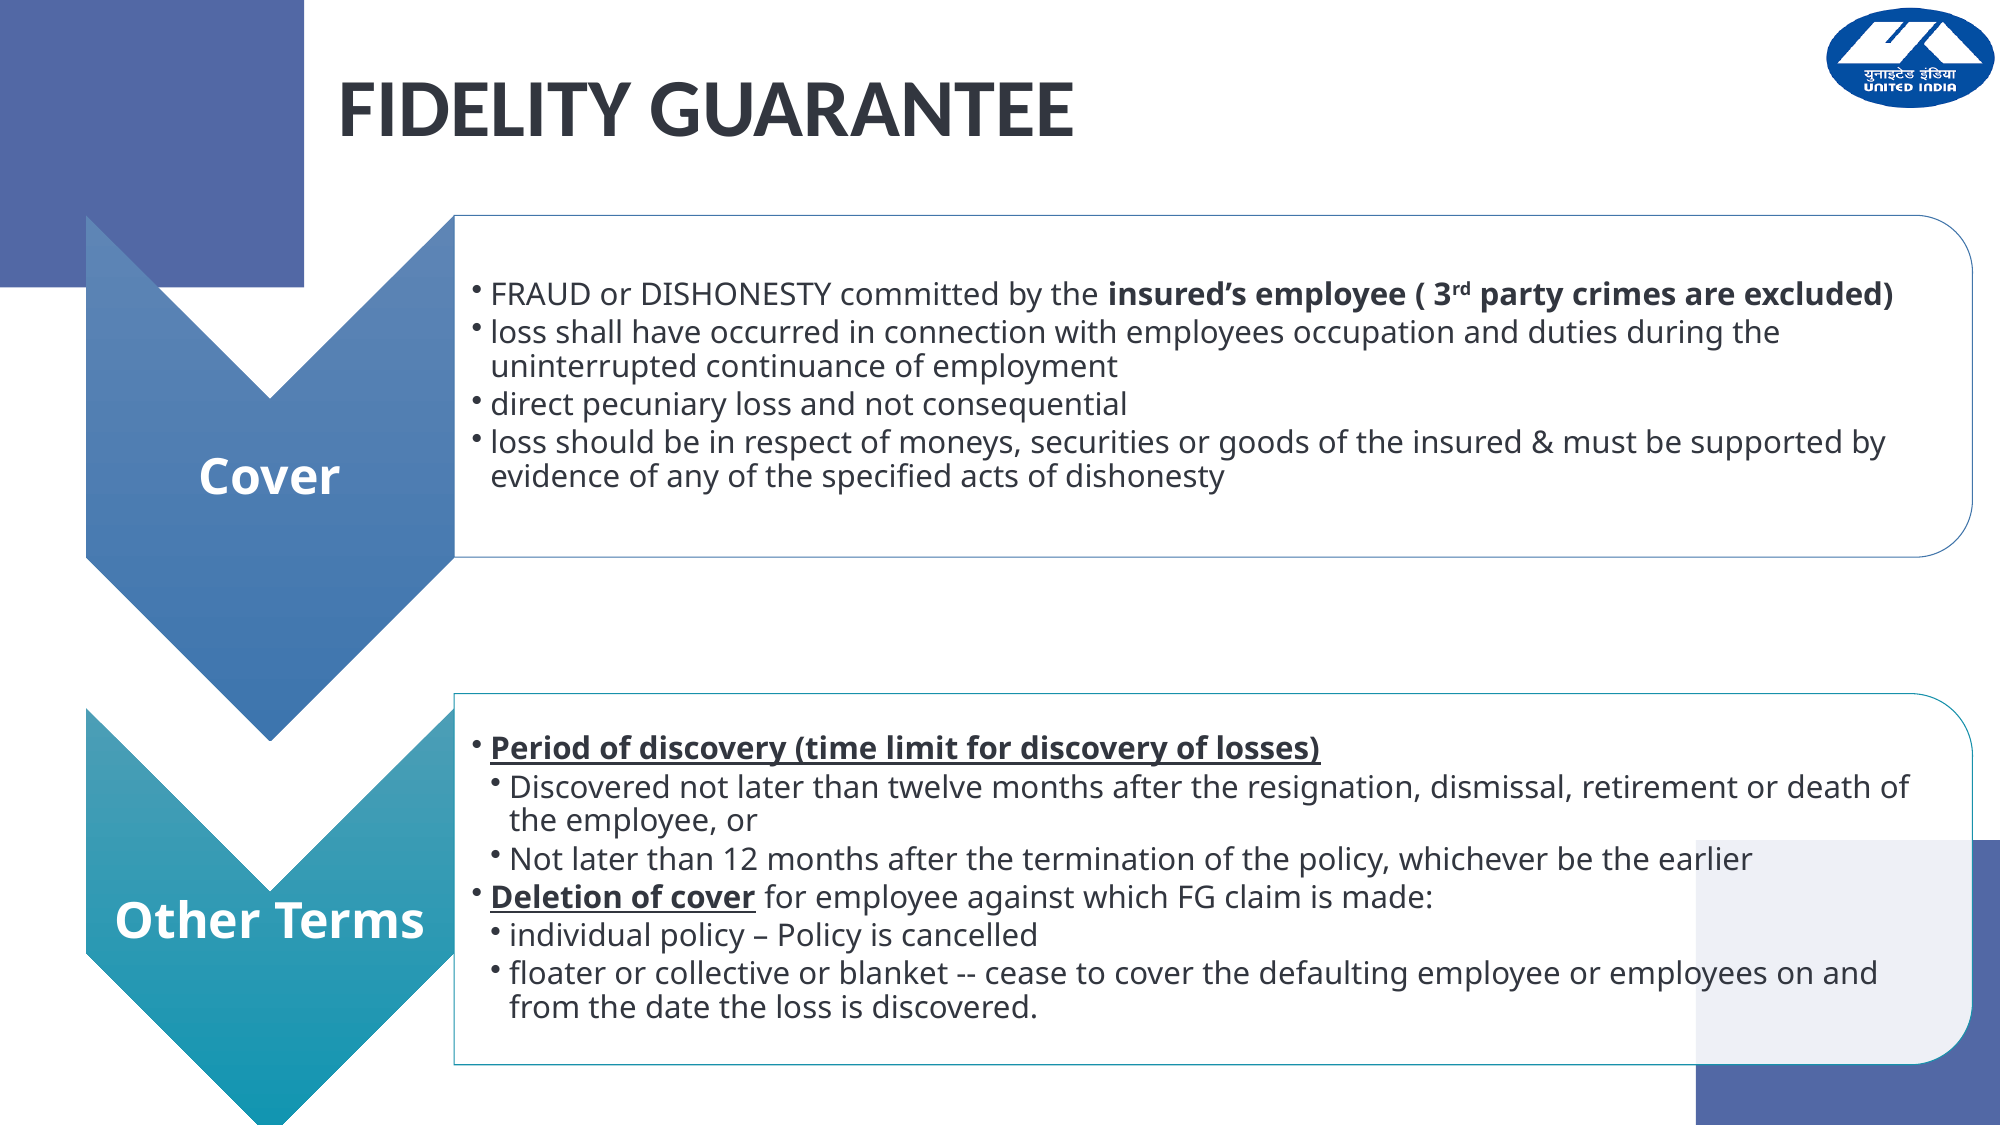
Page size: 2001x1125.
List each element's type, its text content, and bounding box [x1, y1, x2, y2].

text_box FIDELITY GUARANTEE [324, 57, 1939, 162]
picture [1820, 3, 2000, 111]
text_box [85, 190, 1973, 1125]
